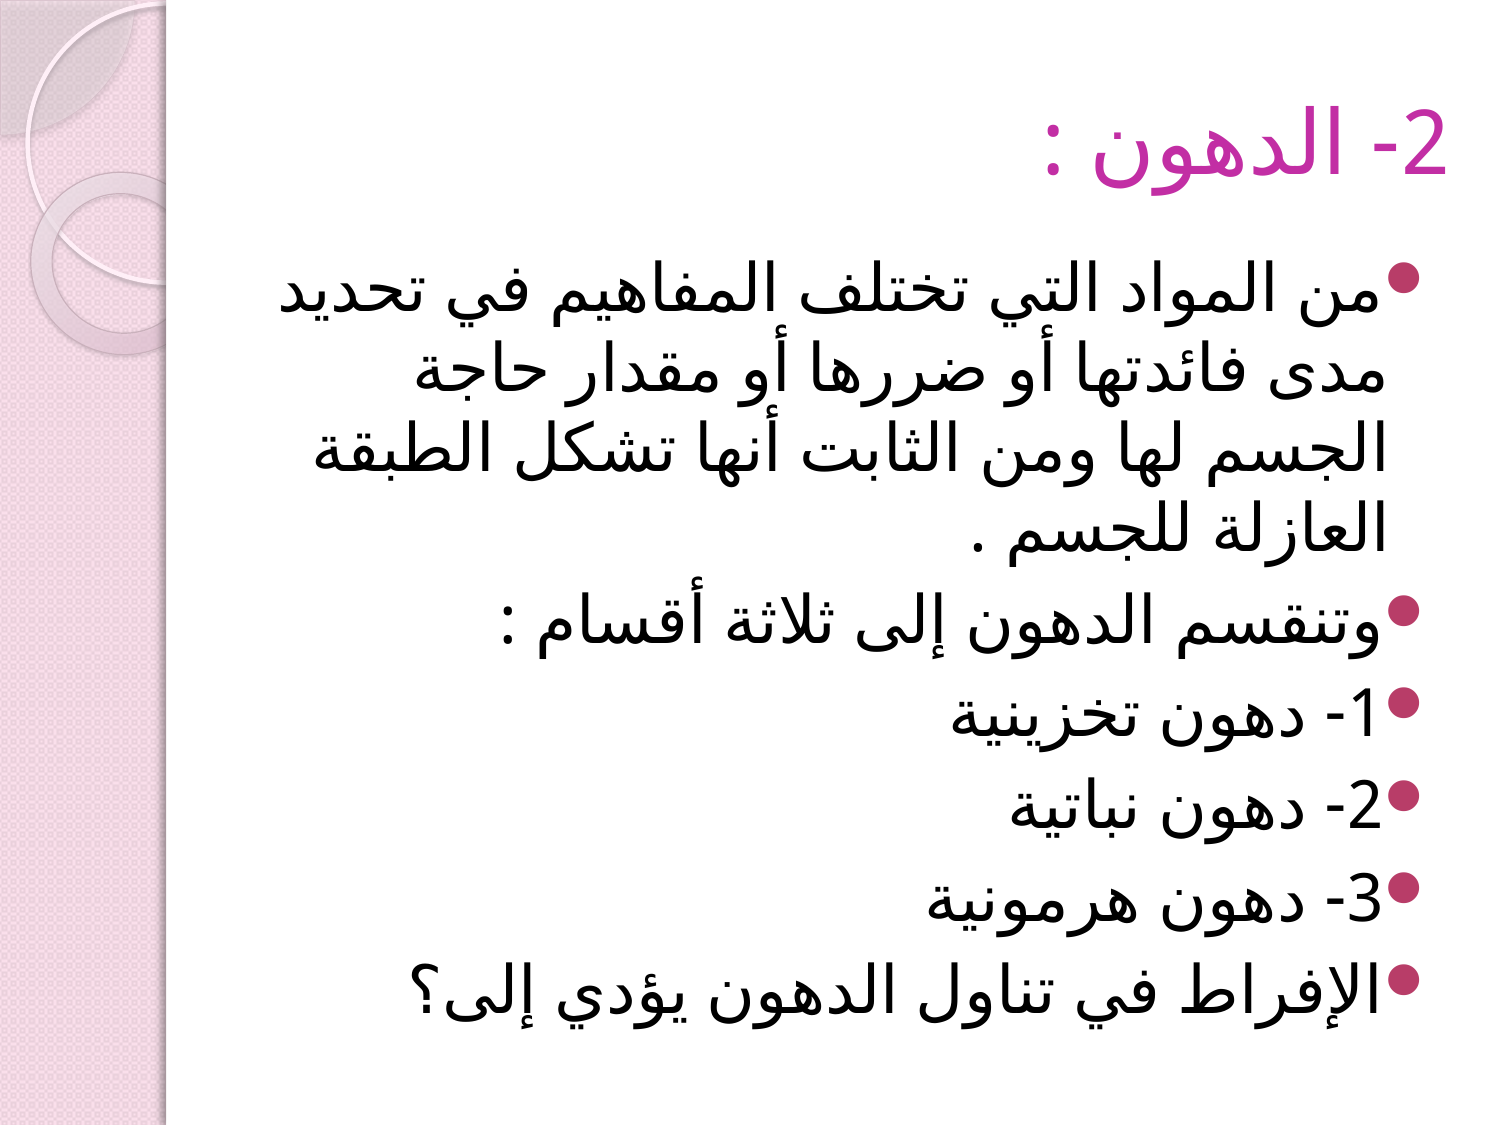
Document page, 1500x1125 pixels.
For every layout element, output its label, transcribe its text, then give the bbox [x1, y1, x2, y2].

list من المواد التي تختلف المفاهيم في تحديد مدى فائدتها أو ضررها أو مقدار حاجة الجسم لها ومن الثابت أنها تشكل الطبقة العازلة للجسم . وتنقسم الدهون إلى ثلاثة أقسام : 1- دهون تخزينية 2- دهون نباتية 3- دهون هرمونية الإفراط في تناول الدهون يؤدي إلى؟ [235, 237, 1466, 1025]
title 2- الدهون : [235, 45, 1466, 233]
